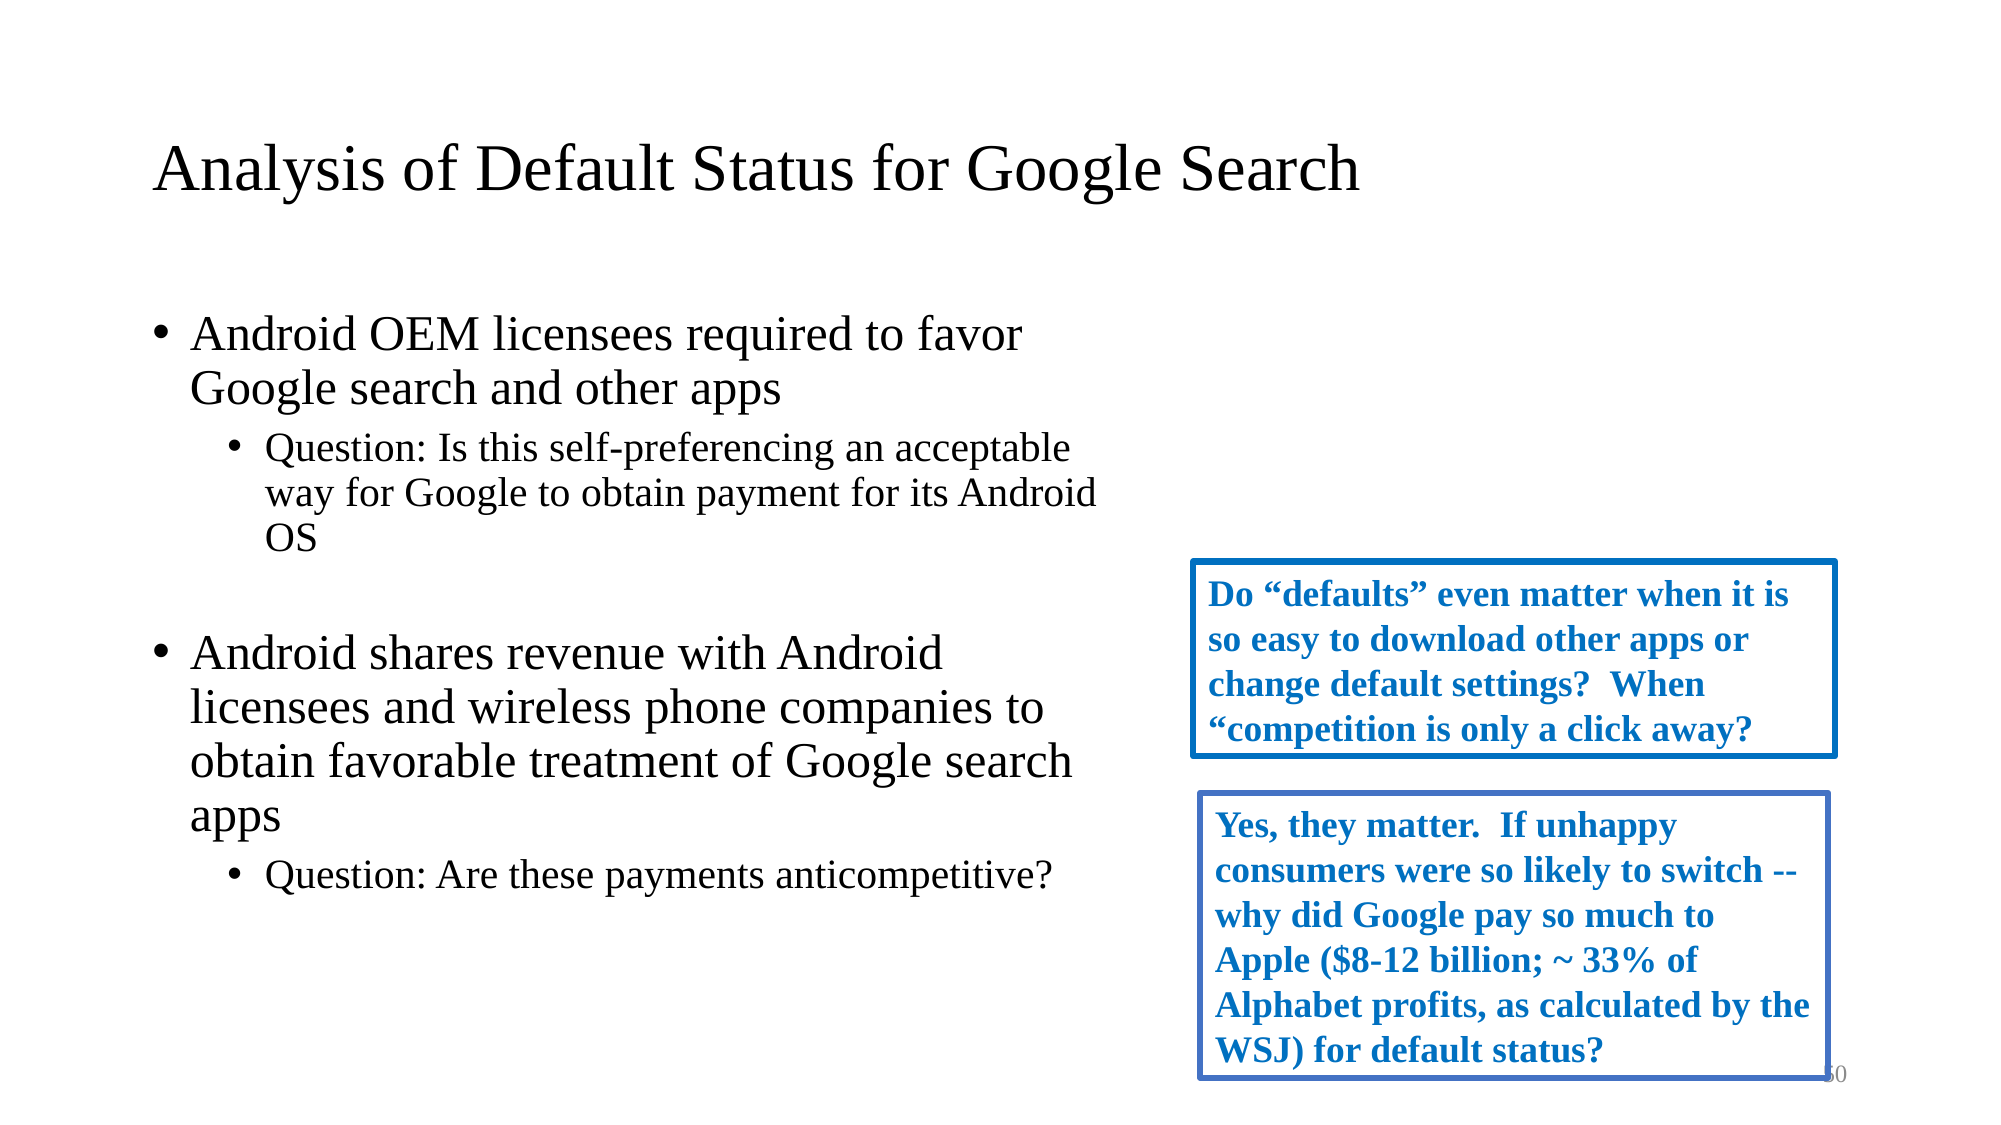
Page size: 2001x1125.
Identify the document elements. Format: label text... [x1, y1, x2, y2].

text_box Do “defaults” even matter when it is so easy to download other apps or change default settings? When “competition is only a click away? [1193, 561, 1835, 757]
text_box Yes, they matter. If unhappy consumers were so likely to switch -- why did Google pay so much to Apple ($8-12 billion; ~ 33% of Alphabet profits, as calculated by the WSJ) for default status? [1200, 792, 1829, 1078]
title Analysis of Default Status for Google Search [137, 59, 1863, 278]
list Android OEM licensees required to favor Google search and other apps Question: Is this self-preferencing an acceptable way for Google to obtain payment for its Android OS Android shares revenue with Android licensees and wireless phone companies to obtain favorable treatment of Google search apps Question: Are these payments anticompetitive? [137, 299, 1147, 1066]
slide_number 50 [1412, 1042, 1863, 1103]
